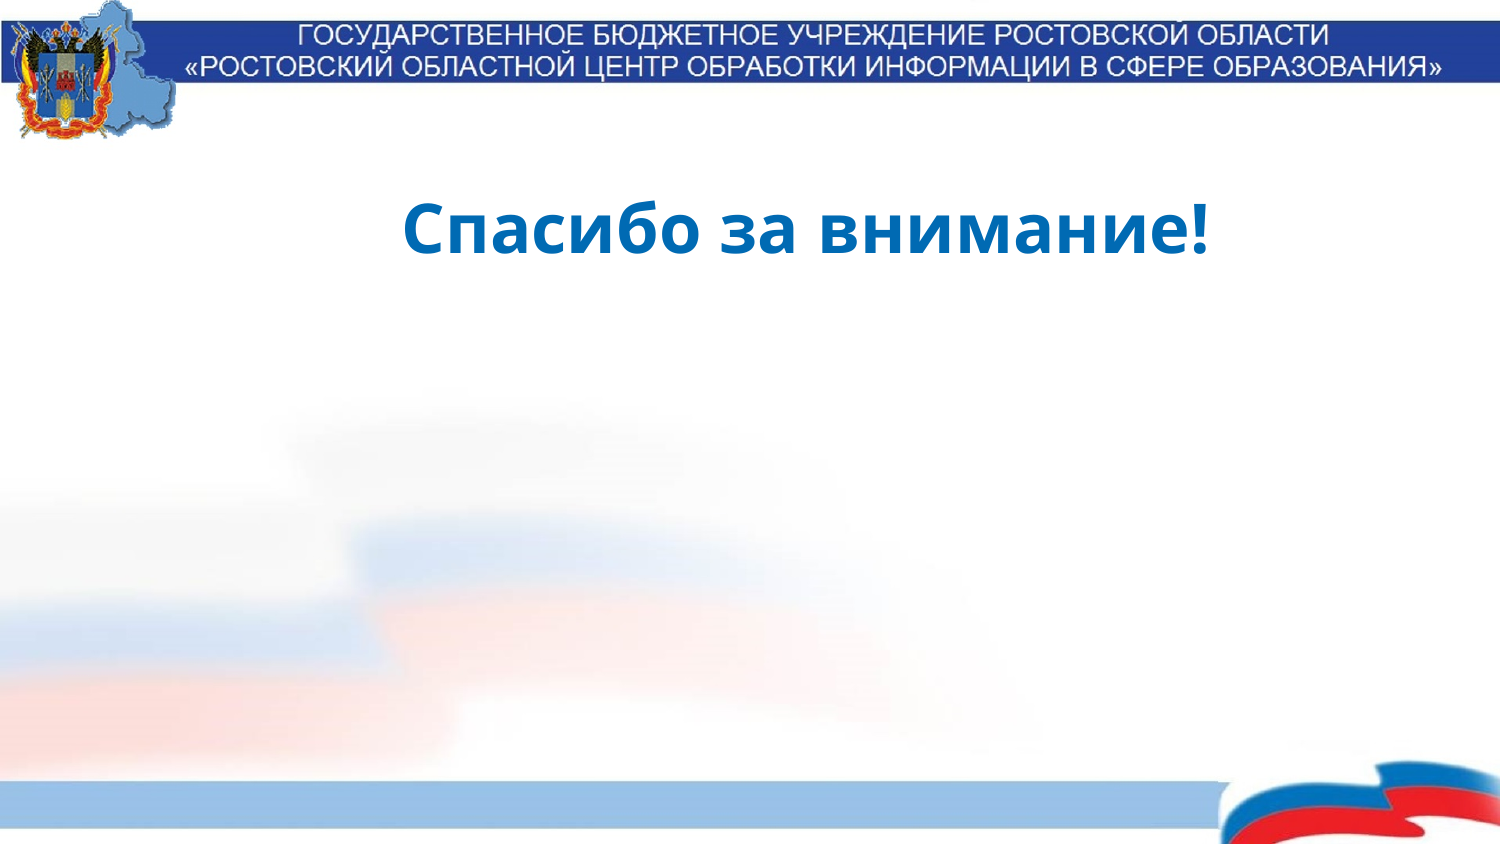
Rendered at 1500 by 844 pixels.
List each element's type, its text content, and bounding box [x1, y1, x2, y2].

picture [0, 0, 1500, 844]
title Спасибо за внимание! [159, 150, 1454, 314]
